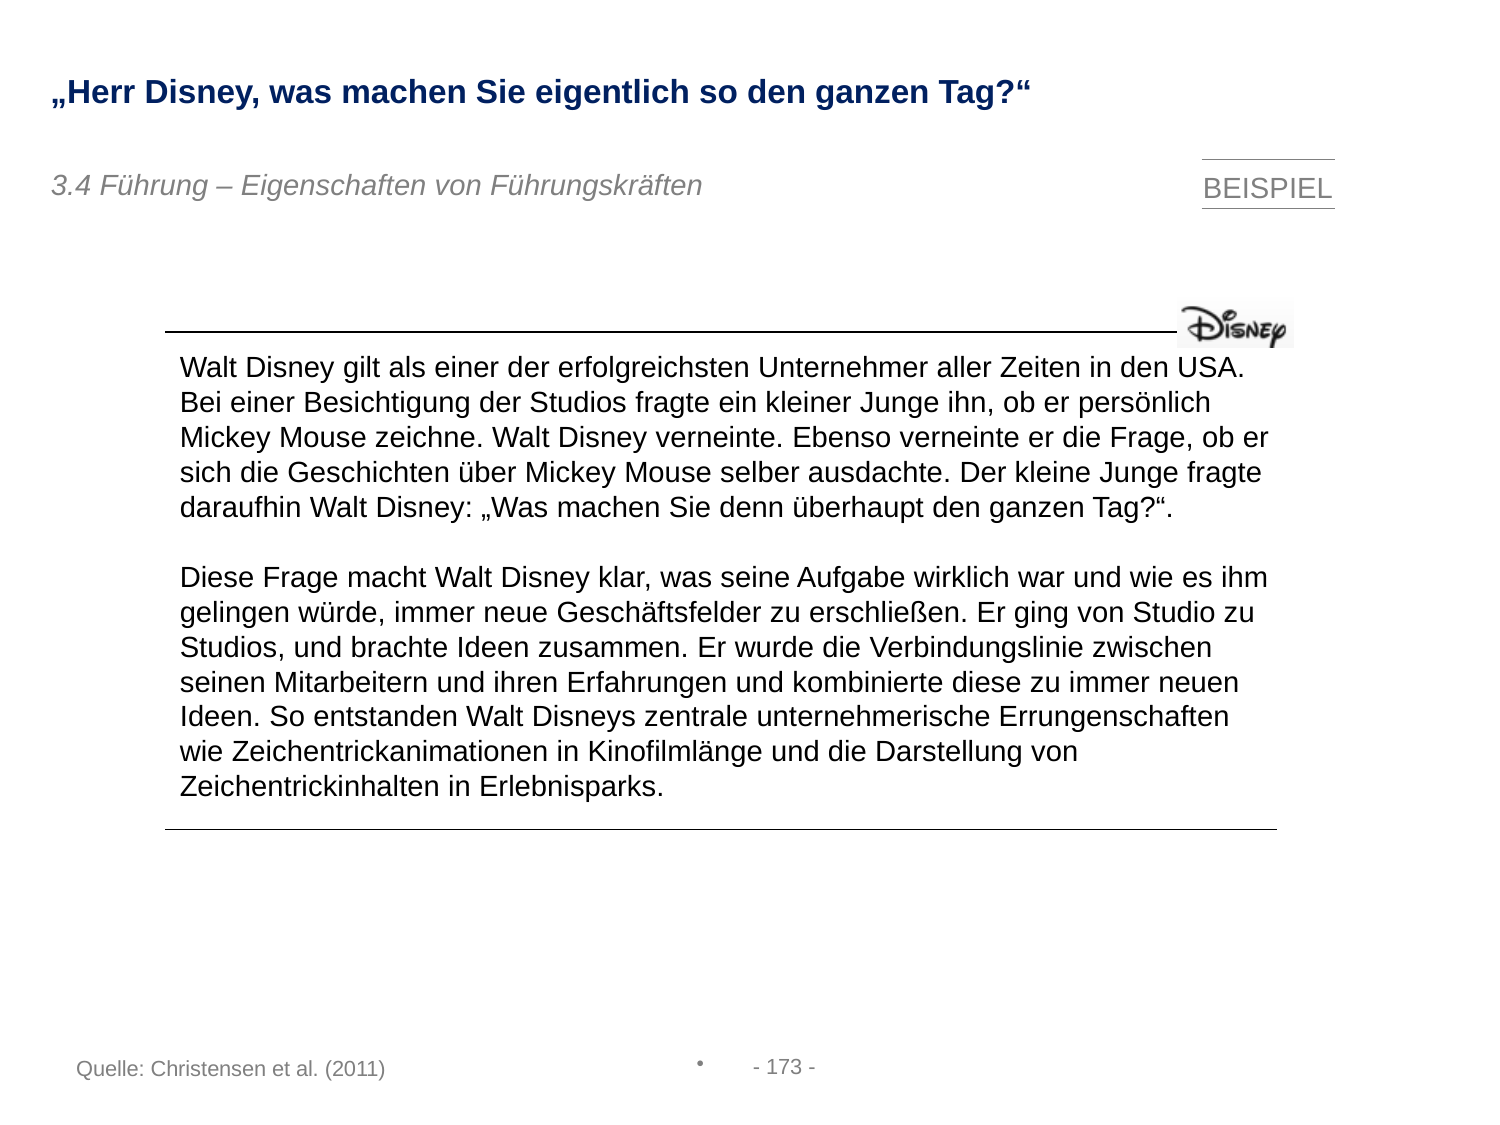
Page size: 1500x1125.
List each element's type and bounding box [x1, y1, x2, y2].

slide_number [599, 1045, 913, 1093]
picture [1177, 297, 1294, 348]
text_box [36, 159, 720, 209]
text_box [164, 340, 1288, 811]
text_box [61, 1046, 402, 1088]
text_box [1188, 161, 1349, 212]
text_box [35, 63, 1433, 118]
